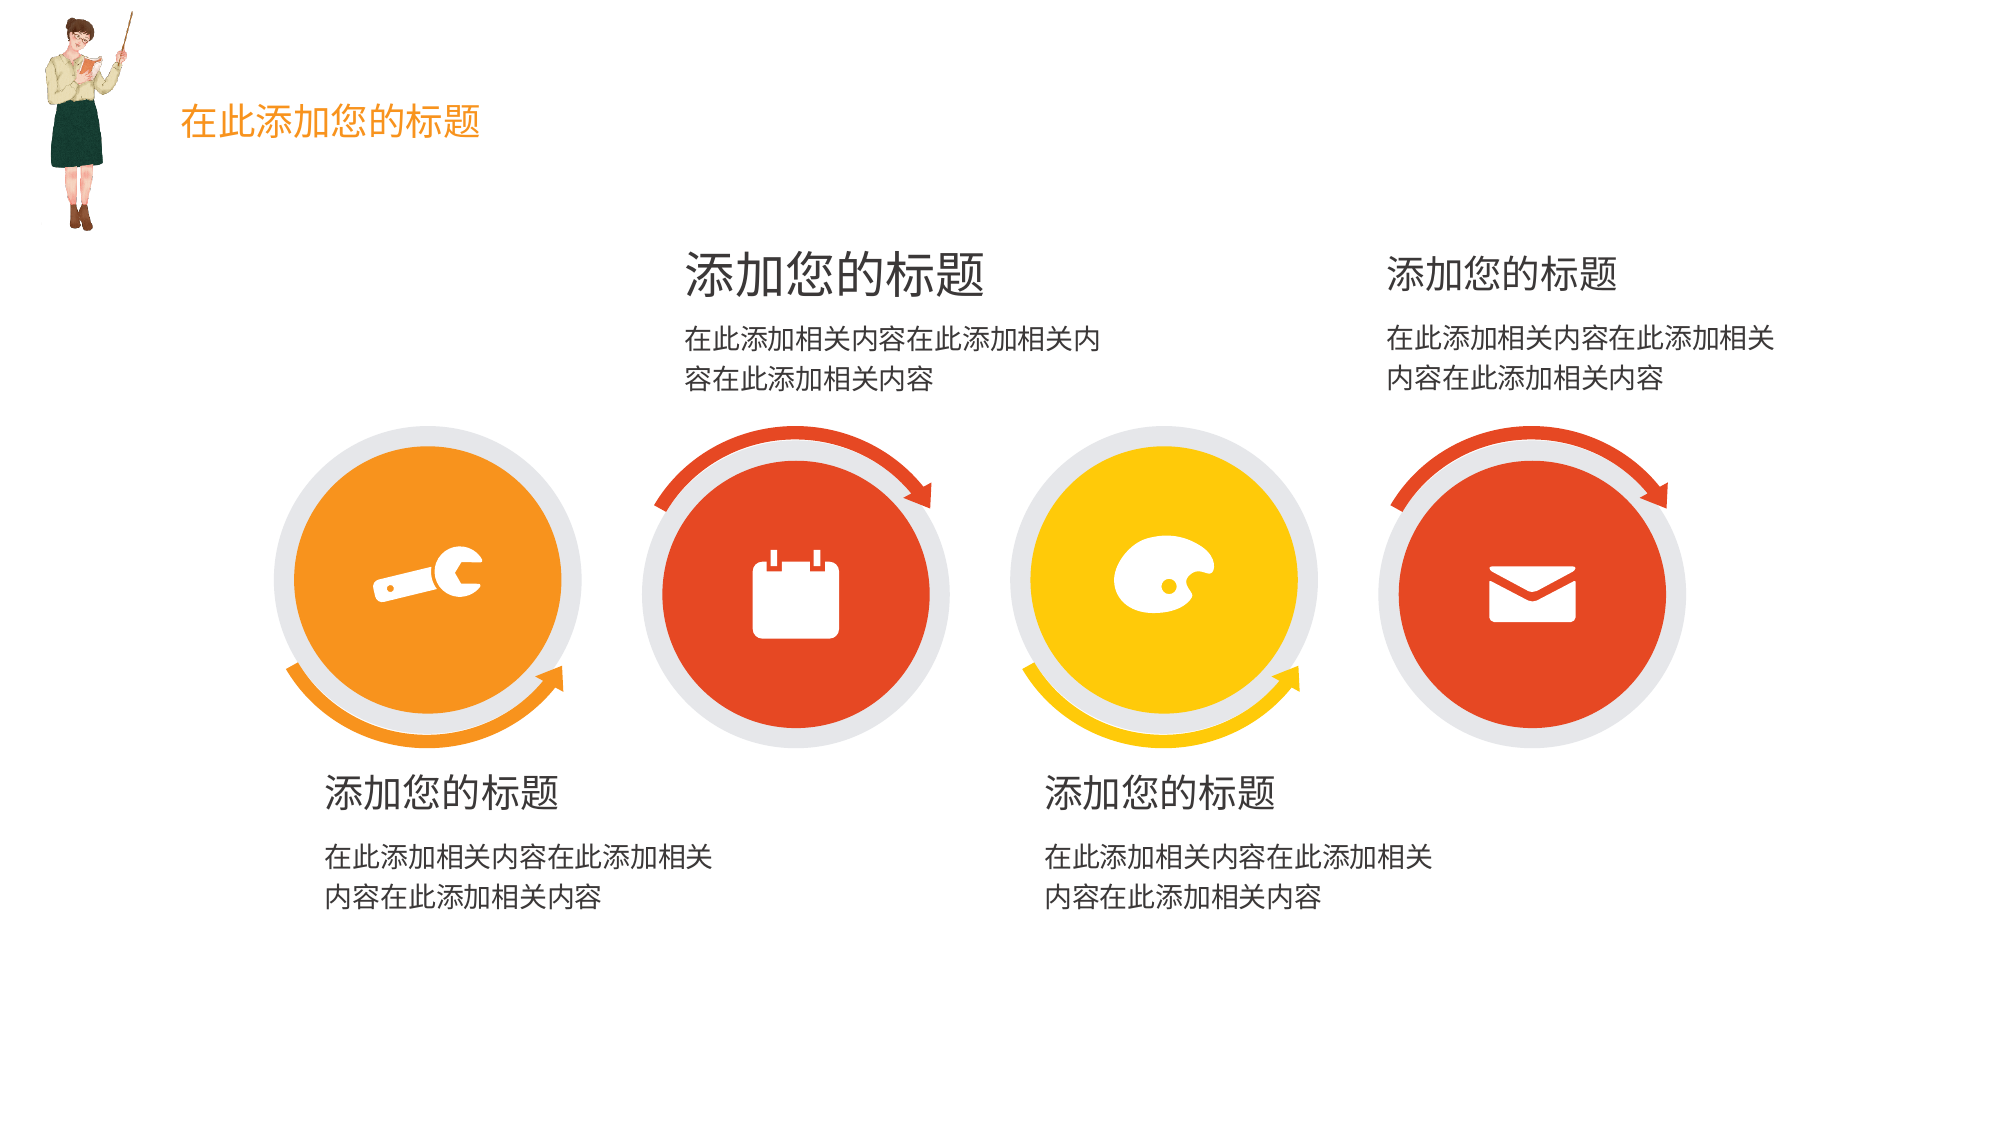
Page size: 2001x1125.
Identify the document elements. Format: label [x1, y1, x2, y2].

picture [41, 11, 133, 231]
text_box [641, 243, 1121, 749]
text_box [1010, 425, 1453, 930]
text_box [1378, 250, 1795, 749]
text_box [273, 425, 734, 930]
